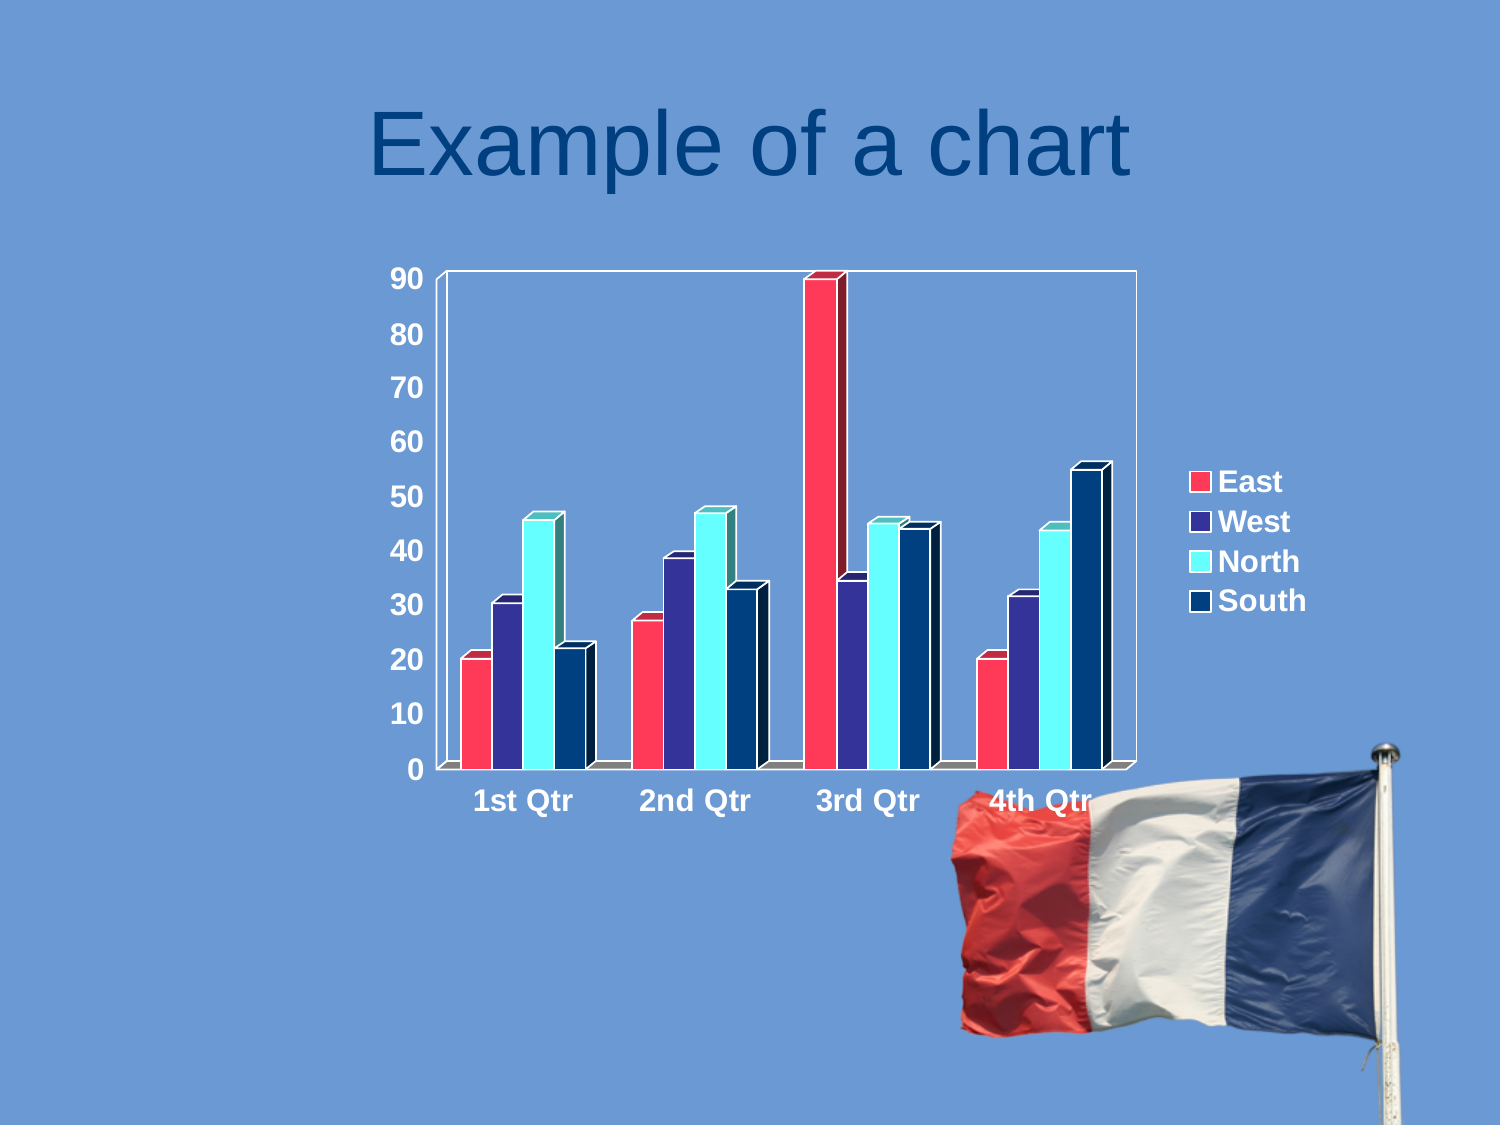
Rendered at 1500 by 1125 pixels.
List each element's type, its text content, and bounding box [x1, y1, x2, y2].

picture [911, 707, 1500, 1125]
title Example of a chart [75, 45, 1425, 233]
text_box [332, 232, 1328, 850]
